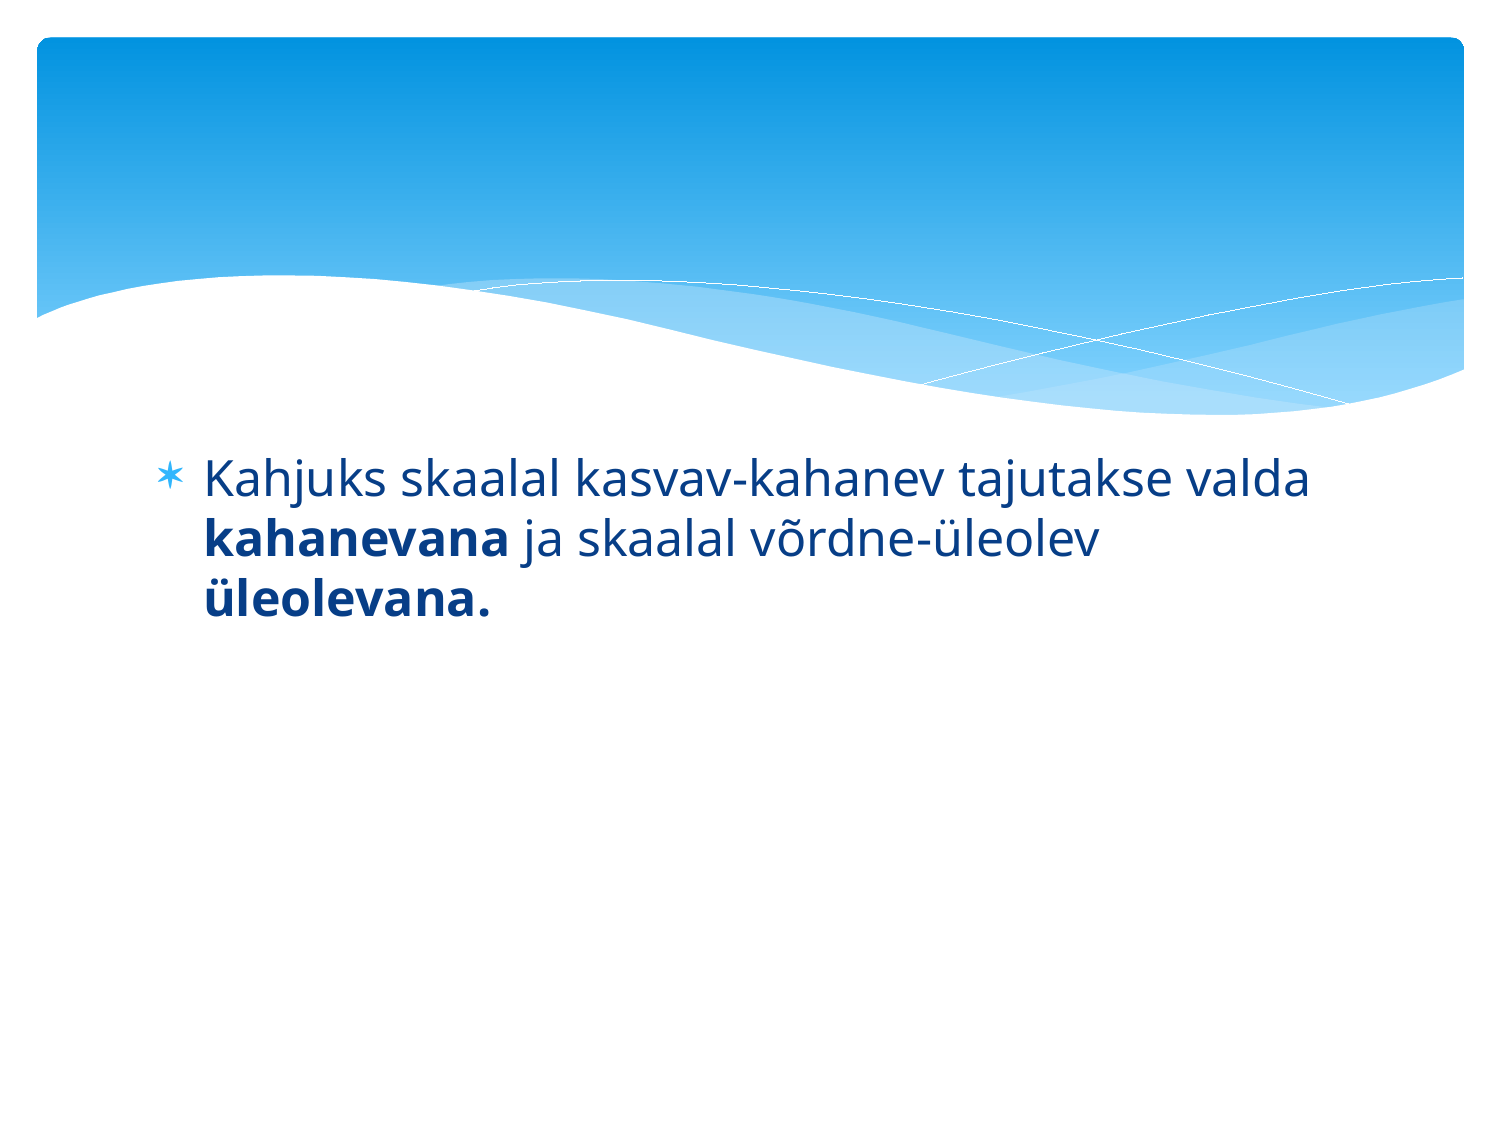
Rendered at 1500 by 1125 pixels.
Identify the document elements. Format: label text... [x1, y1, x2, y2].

list Kahjuks skaalal kasvav-kahanev tajutakse valda kahanevana ja skaalal võrdne-üleolev üleolevana. [143, 438, 1359, 1005]
